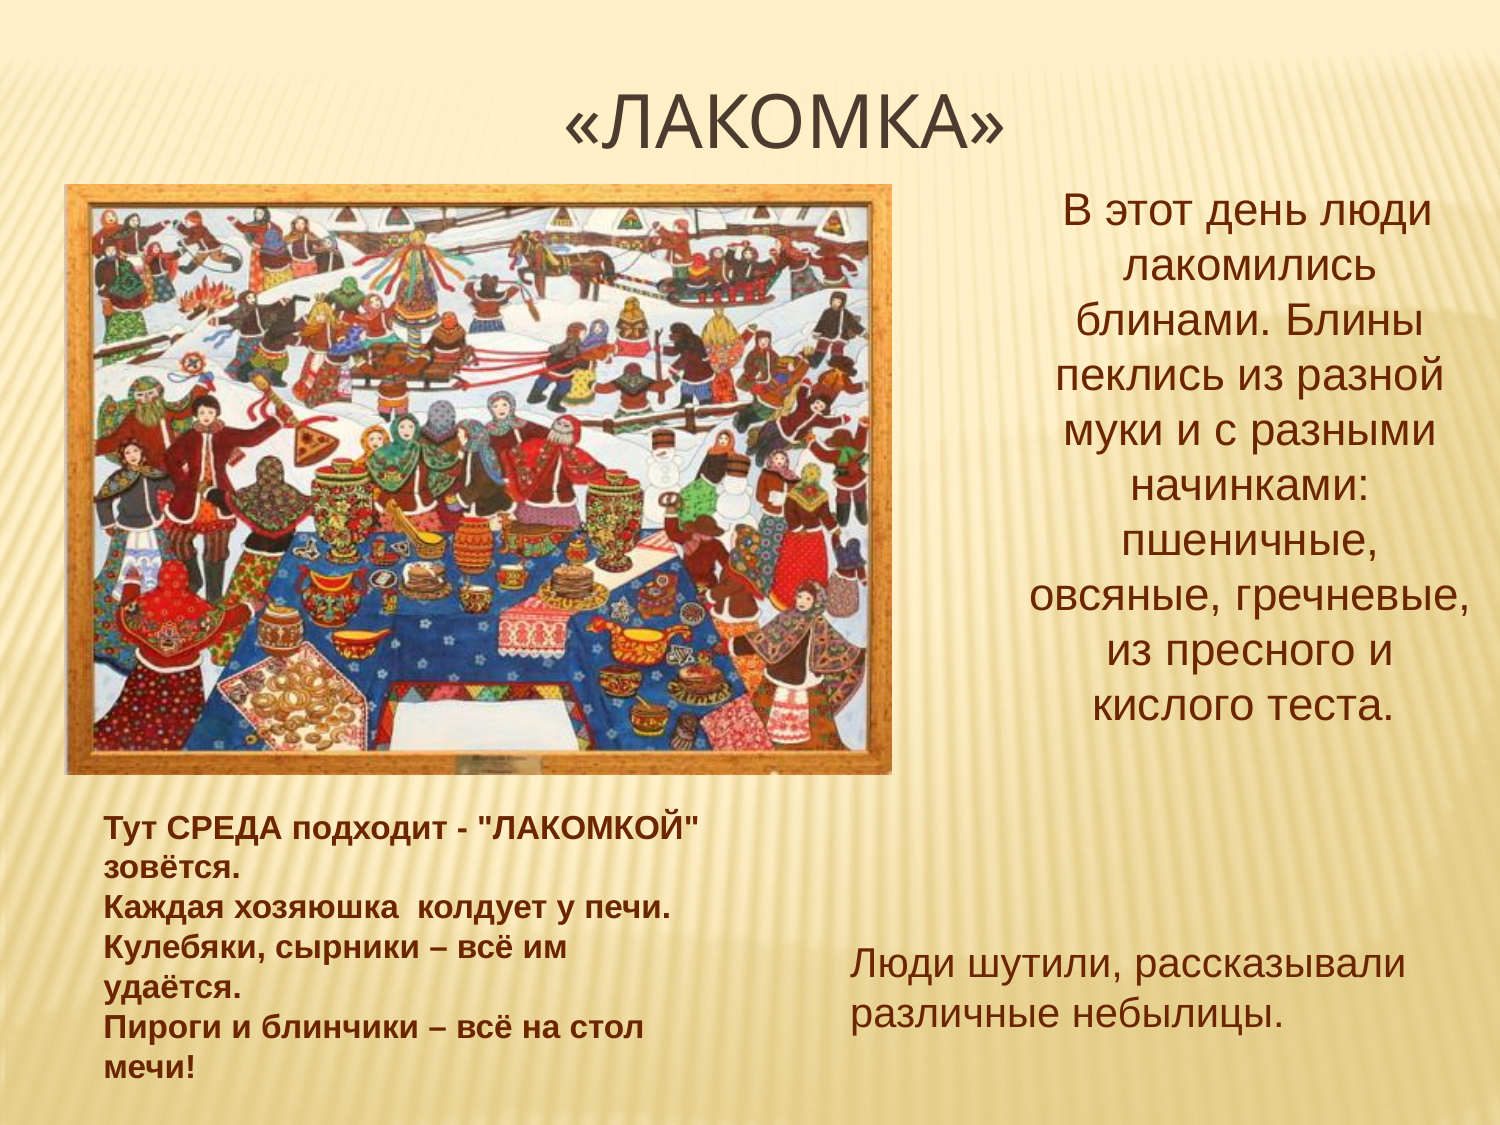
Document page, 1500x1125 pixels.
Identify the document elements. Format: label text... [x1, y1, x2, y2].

text_box «ЛАКОМКА» [549, 66, 1069, 172]
picture [64, 184, 892, 776]
text_box Люди шутили, рассказывали различные небылицы. [835, 928, 1447, 1044]
text_box Тут СРЕДА подходит - "ЛАКОМКОЙ" зовётся. Каждая хозяюшка колдует у печи. Кулебяки, сырники – всё им удаётся. Пироги и блинчики – всё на стол мечи! [88, 798, 727, 1093]
text_box В этот день люди лакомились блинами. Блины пеклись из разной муки и с разными начинками: пшеничные, овсяные, гречневые, из пресного и кислого теста. [956, 172, 1488, 737]
